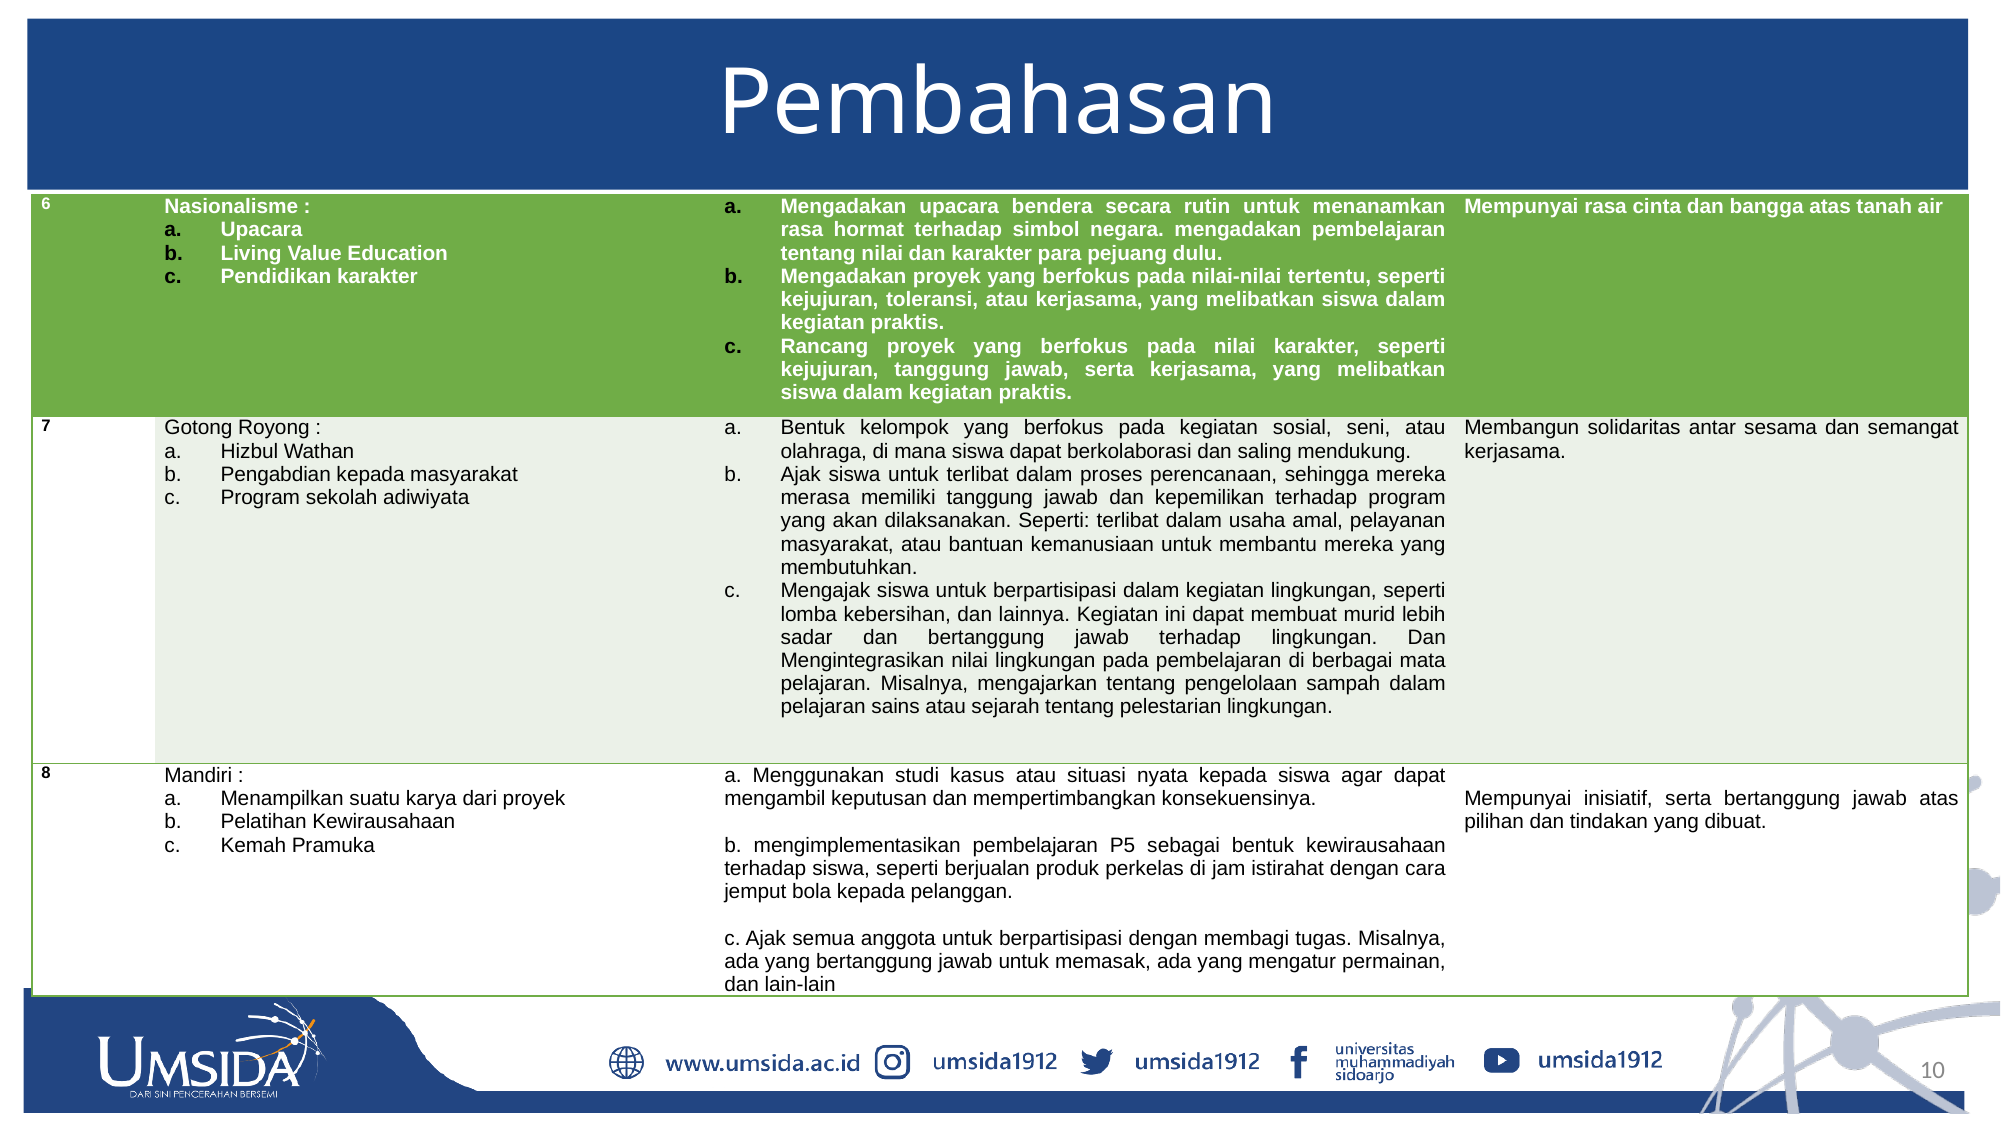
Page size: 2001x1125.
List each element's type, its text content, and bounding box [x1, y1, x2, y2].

table_cell 7 [33, 417, 155, 763]
table_header Mempunyai rasa cinta dan bangga atas tanah air [1455, 196, 1967, 415]
table_cell 8 [33, 764, 155, 995]
table_cell Membangun solidaritas antar sesama dan semangat kerjasama. [1455, 417, 1967, 763]
table_cell Mempunyai inisiatif, serta bertanggung jawab atas pilihan dan tindakan yang dibuat. [1455, 764, 1967, 995]
table_cell Mandiri : Menampilkan suatu karya dari proyek Pelatihan Kewirausahaan Kemah Pramuka [155, 764, 715, 995]
table_header Mengadakan upacara bendera secara rutin untuk menanamkan rasa hormat terhadap simbol negara. mengadakan pembelajaran tentang nilai dan karakter para pejuang dulu. Mengadakan proyek yang berfokus pada nilai-nilai tertentu, seperti kejujuran, toleransi, atau kerjasama, yang melibatkan siswa dalam kegiatan praktis. Rancang proyek yang berfokus pada nilai karakter, seperti kejujuran, tanggung jawab, serta kerjasama, yang melibatkan siswa dalam kegiatan praktis. [715, 196, 1455, 415]
table_header Nasionalisme : Upacara Living Value Education Pendidikan karakter [155, 196, 715, 415]
table_cell a. Menggunakan studi kasus atau situasi nyata kepada siswa agar dapat mengambil keputusan dan mempertimbangkan konsekuensinya. b. mengimplementasikan pembelajaran P5 sebagai bentuk kewirausahaan terhadap siswa, seperti berjualan produk perkelas di jam istirahat dengan cara jemput bola kepada pelanggan. c. Ajak semua anggota untuk berpartisipasi dengan membagi tugas. Misalnya, ada yang bertanggung jawab untuk memasak, ada yang mengatur permainan, dan lain-lain [715, 764, 1455, 995]
table_cell Bentuk kelompok yang berfokus pada kegiatan sosial, seni, atau olahraga, di mana siswa dapat berkolaborasi dan saling mendukung. Ajak siswa untuk terlibat dalam proses perencanaan, sehingga mereka merasa memiliki tanggung jawab dan kepemilikan terhadap program yang akan dilaksanakan. Seperti: terlibat dalam usaha amal, pelayanan masyarakat, atau bantuan kemanusiaan untuk membantu mereka yang membutuhkan. Mengajak siswa untuk berpartisipasi dalam kegiatan lingkungan, seperti lomba kebersihan, dan lainnya. Kegiatan ini dapat membuat murid lebih sadar dan bertanggung jawab terhadap lingkungan. Dan Mengintegrasikan nilai lingkungan pada pembelajaran di berbagai mata pelajaran. Misalnya, mengajarkan tentang pengelolaan sampah dalam pelajaran sains atau sejarah tentang pelestarian lingkungan. [715, 417, 1455, 763]
table_cell Gotong Royong : Hizbul Wathan Pengabdian kepada masyarakat Program sekolah adiwiyata [155, 417, 715, 763]
title Pembahasan [27, 18, 1969, 190]
picture [23, 51, 2001, 1114]
table_header 6 [33, 196, 155, 415]
